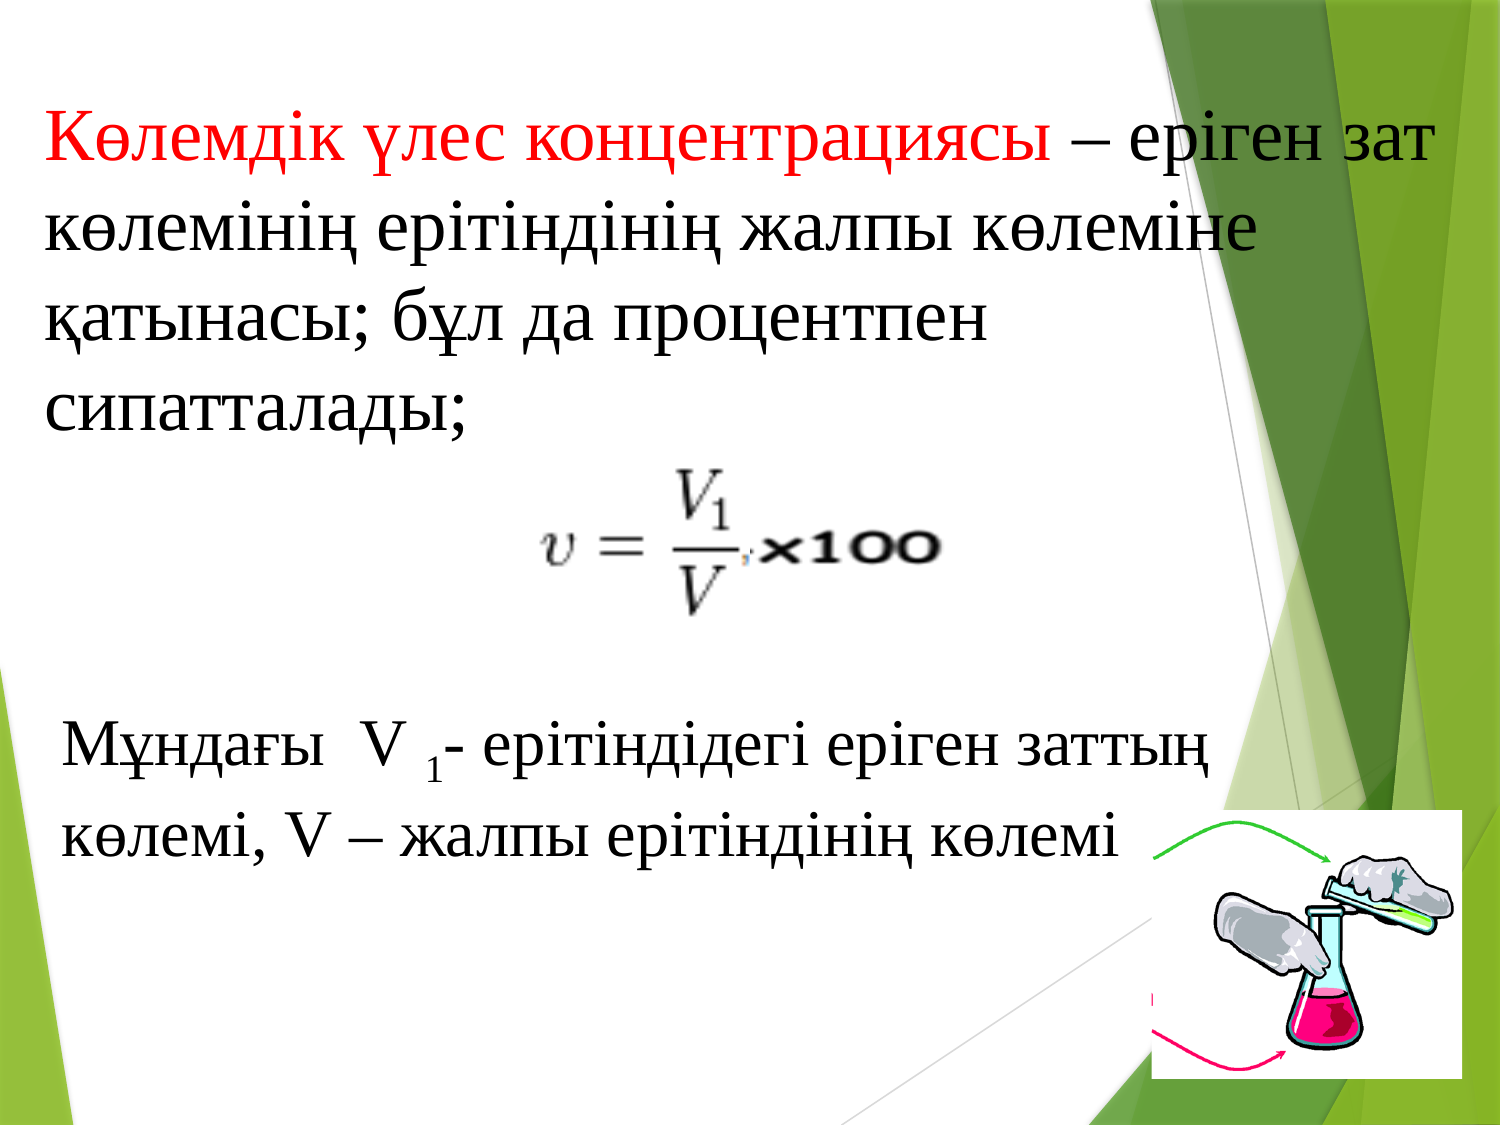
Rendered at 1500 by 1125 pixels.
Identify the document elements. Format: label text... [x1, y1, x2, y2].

text_box Мұндағы V 1- ерітіндідегі еріген заттың көлемі, V – жалпы ерітіндінің көлемі [46, 691, 1243, 878]
picture [515, 432, 950, 634]
text_box Көлемдік үлес концентрациясы – еріген зат көлемінің ерітіндінің жалпы көлеміне қатынасы; бұл да процентпен сипатталады; [29, 78, 1463, 723]
picture [1151, 809, 1463, 1079]
